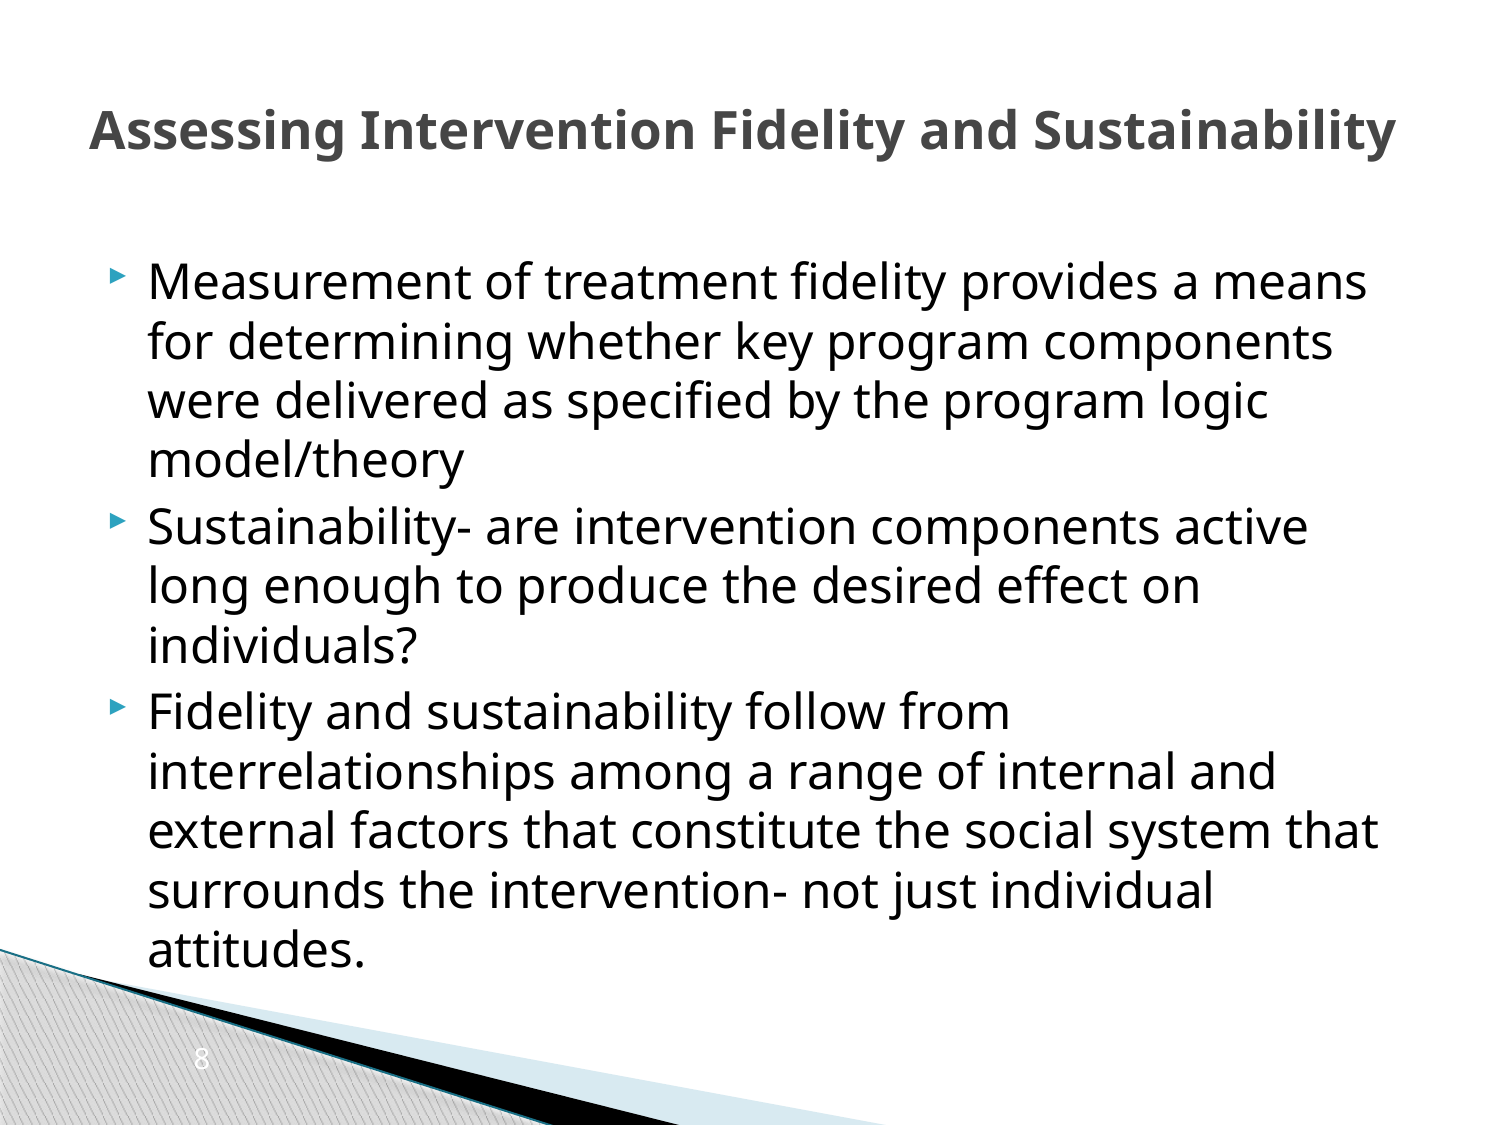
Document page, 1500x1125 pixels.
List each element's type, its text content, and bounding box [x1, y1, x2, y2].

list Measurement of treatment fidelity provides a means for determining whether key program components were delivered as specified by the program logic model/theory Sustainability- are intervention components active long enough to produce the desired effect on individuals? Fidelity and sustainability follow from interrelationships among a range of internal and external factors that constitute the social system that surrounds the intervention- not just individual attitudes. [74, 242, 1426, 986]
title Assessing Intervention Fidelity and Sustainability [75, 87, 1425, 233]
slide_number 8 [75, 1009, 225, 1088]
